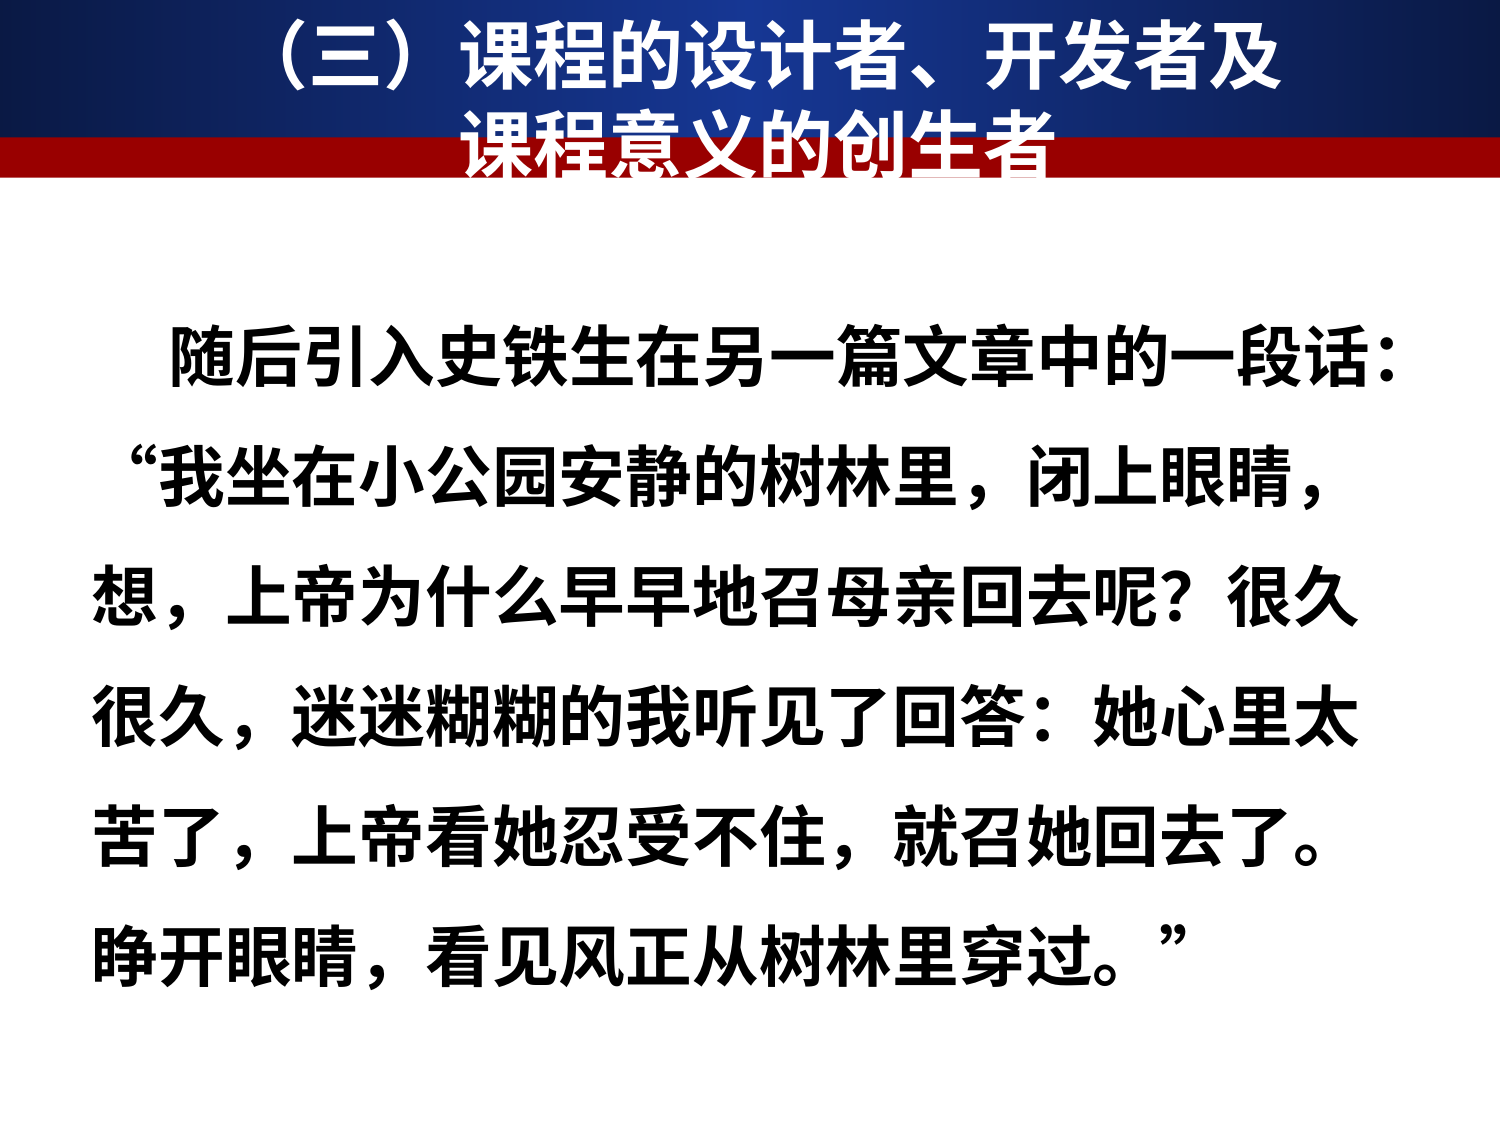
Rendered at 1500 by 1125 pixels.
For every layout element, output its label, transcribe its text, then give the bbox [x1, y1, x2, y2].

list 随后引入史铁生在另一篇文章中的一段话：“我坐在小公园安静的树林里，闭上眼睛，想，上帝为什么早早地召母亲回去呢？很久很久，迷迷糊糊的我听见了回答：她心里太苦了，上帝看她忍受不住，就召她回去了。睁开眼睛，看见风正从树林里穿过。” [76, 267, 1424, 1035]
title （三）课程的设计者、开发者及 课程意义的创生者 [0, 0, 1500, 197]
